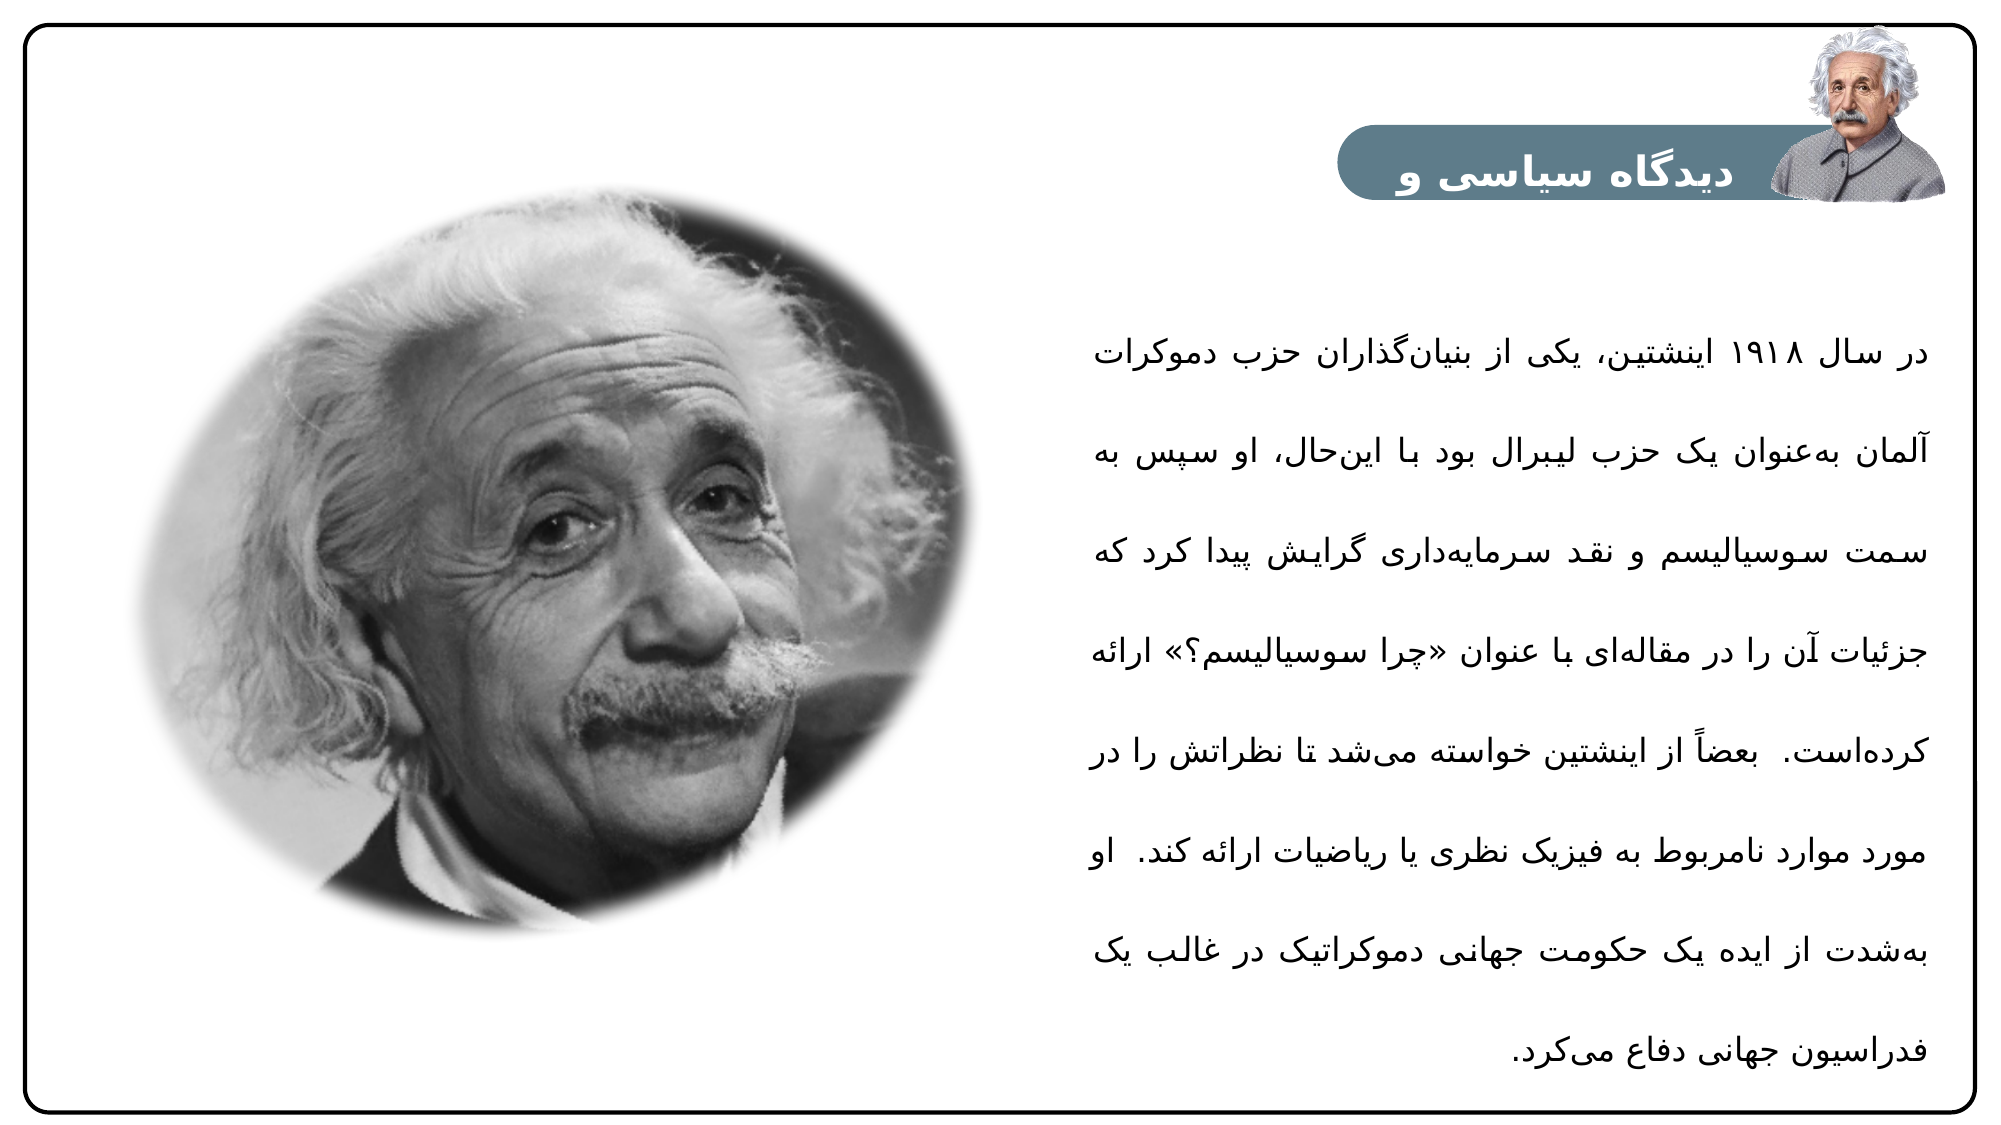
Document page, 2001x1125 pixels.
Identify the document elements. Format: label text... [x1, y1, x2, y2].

text_box دیدگاه سیاسی و مذهبی [1350, 112, 1750, 278]
list در سال ۱۹۱۸ اینشتین، یکی از بنیان‌گذاران حزب دموکرات آلمان به‌عنوان یک حزب لیبرال بود با این‌حال، او سپس به سمت سوسیالیسم و نقد سرمایه‌داری گرایش پیدا کرد که جزئیات آن را در مقاله‌ای با عنوان «چرا سوسیالیسم؟» ارائه کرده‌است. بعضاً از اینشتین خواسته می‌شد تا نظراتش را در مورد موارد نامربوط به فیزیک نظری یا ریاضیات ارائه کند. او به‌شدت از ایده یک حکومت جهانی دموکراتیک در غالب یک فدراسیون جهانی دفاع می‌کرد. [1074, 262, 1944, 650]
picture [110, 194, 996, 931]
picture [1761, 14, 1954, 213]
